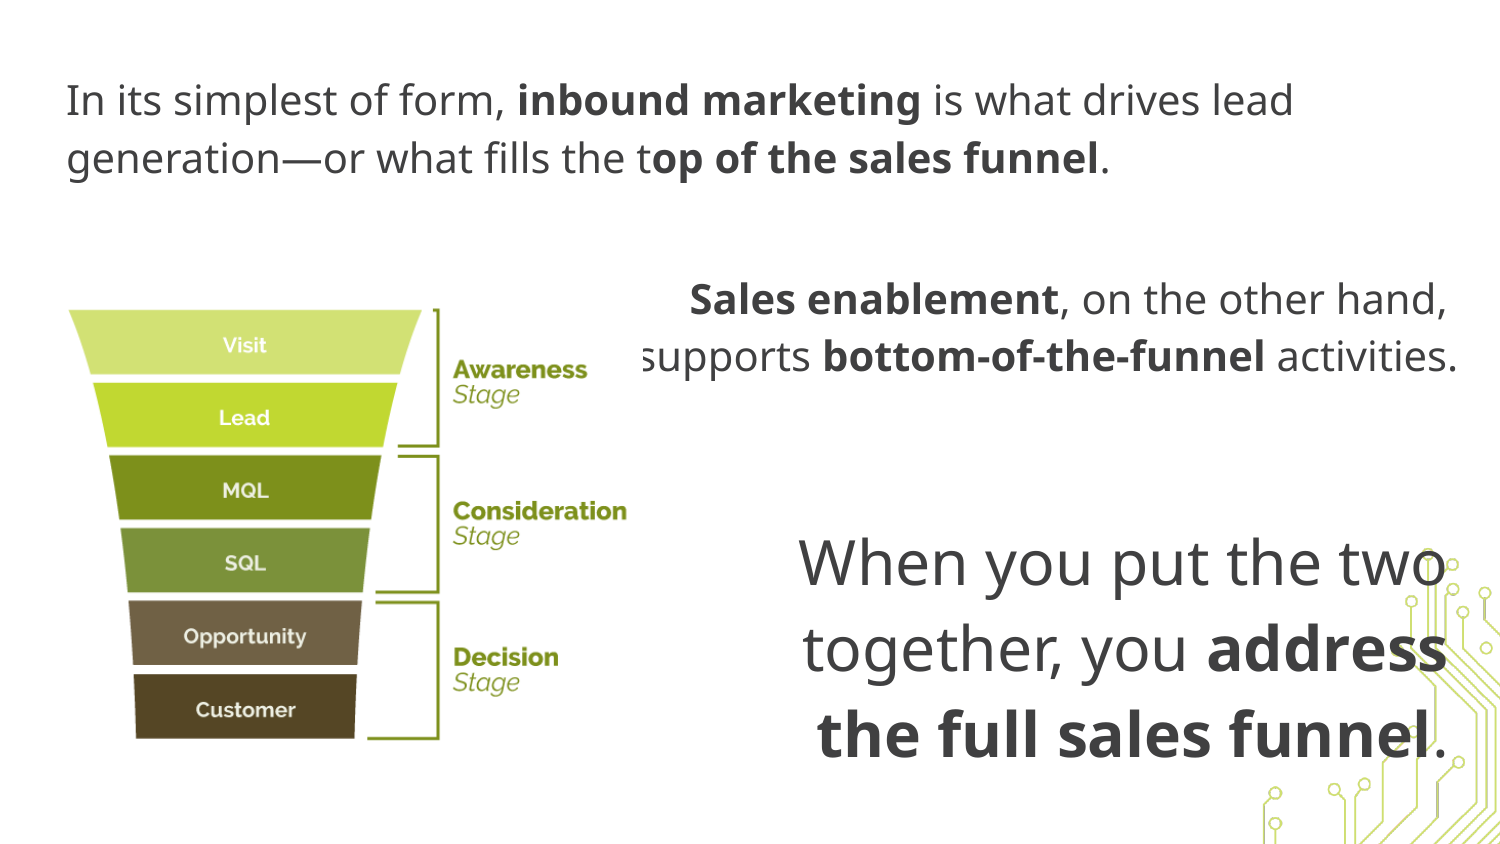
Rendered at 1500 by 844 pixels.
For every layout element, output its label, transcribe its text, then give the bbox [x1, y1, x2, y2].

picture [1262, 547, 1500, 844]
text_box When you put the two together, you address the full sales funnel. [686, 410, 1465, 790]
picture [63, 302, 643, 746]
list In its simplest of form, inbound marketing is what drives lead generation—or what fills the top of the sales funnel. Sales enablement, on the other hand, supports bottom-of-the-funnel activities. [51, 51, 1474, 750]
